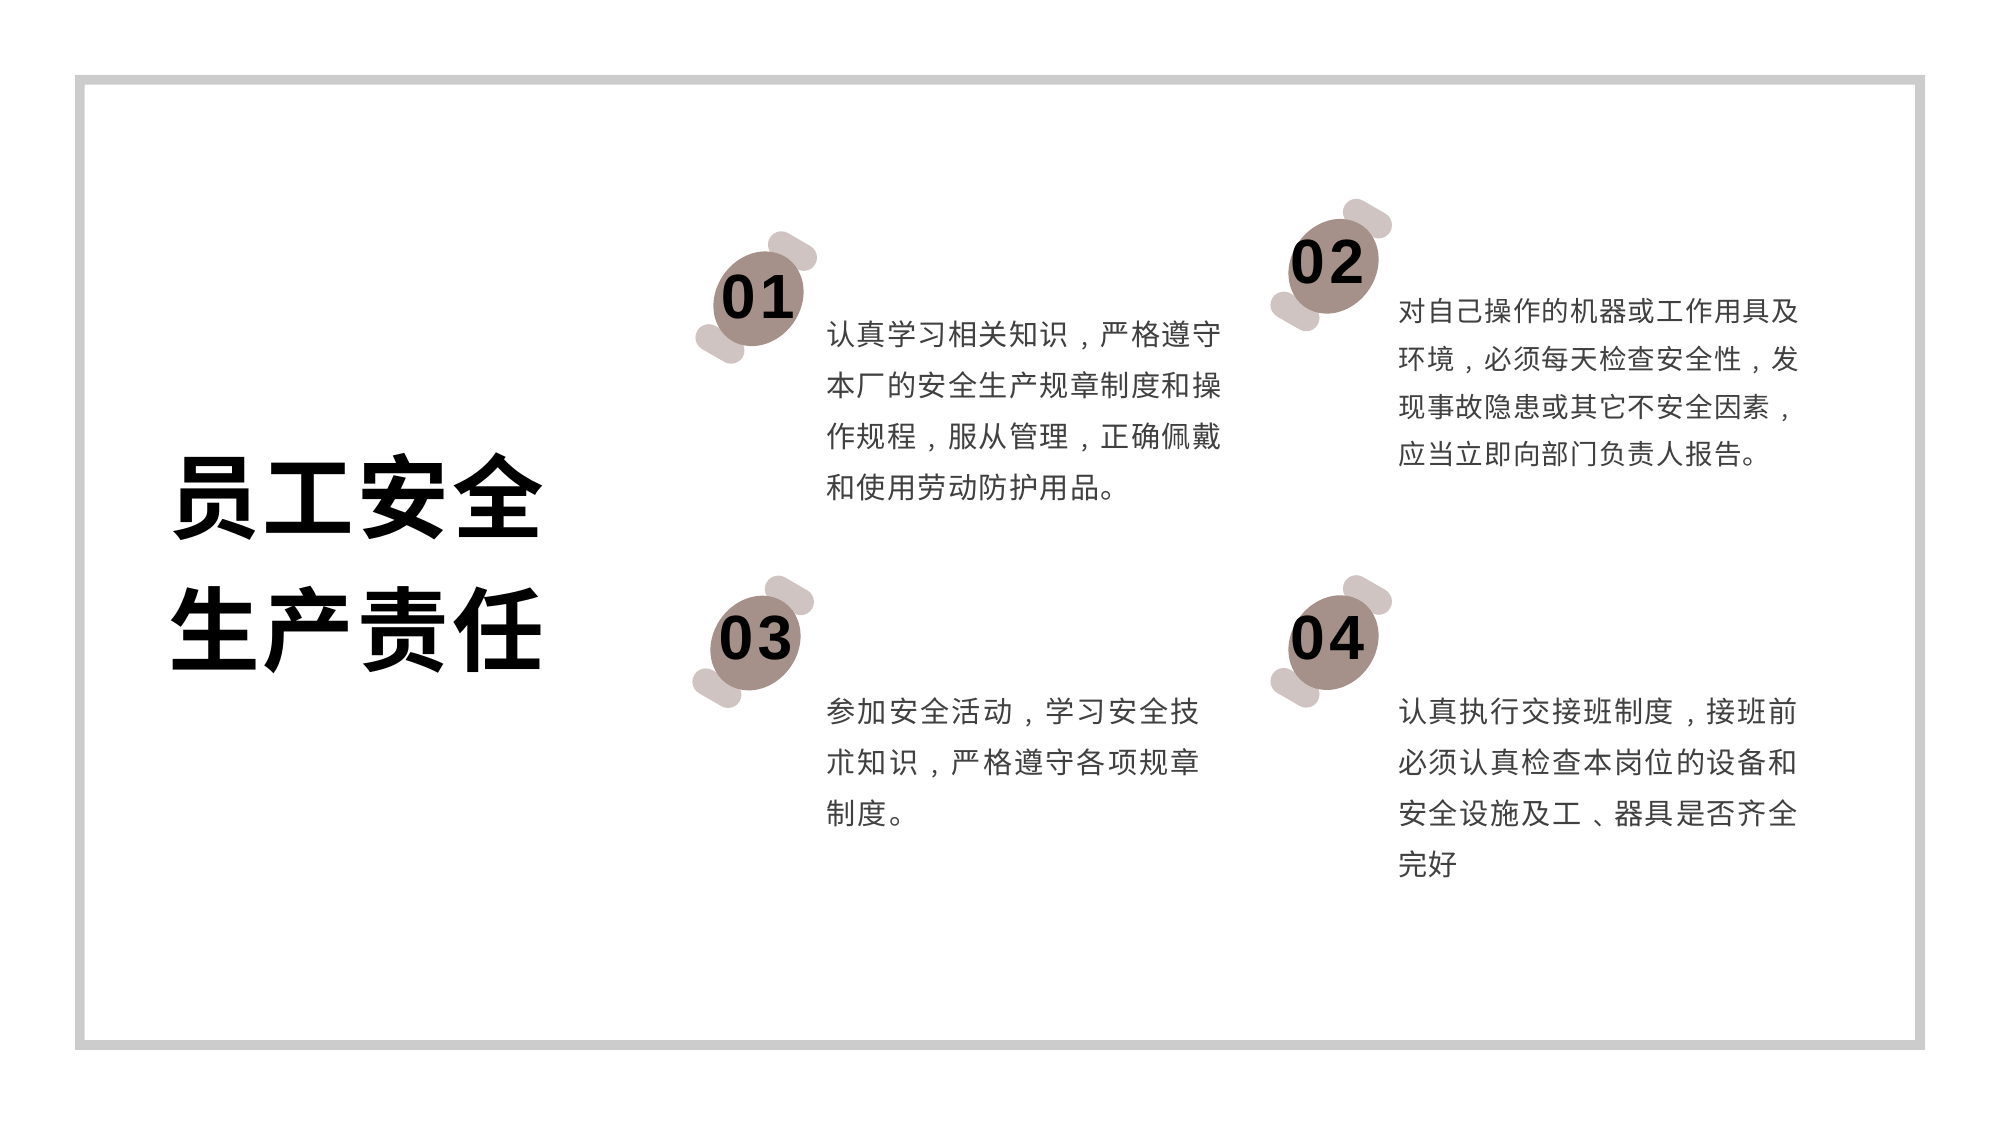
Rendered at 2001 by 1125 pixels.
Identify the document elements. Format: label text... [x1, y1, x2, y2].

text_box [1268, 581, 1394, 702]
text_box 对自己操作的机器或工作用具及环境﹐必须每天检查安全性﹐发现事故隐患或其它不安全因素﹐应当立即向部门负责人报告。 [1386, 281, 1803, 511]
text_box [1268, 205, 1394, 325]
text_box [693, 237, 819, 358]
text_box 认真执行交接班制度﹐接班前必须认真检查本岗位的设备和安全设施及工﹑器具是否齐全完好 [1386, 679, 1803, 909]
text_box 认真学习相关知识﹐严格遵守本厂的安全生产规章制度和操作规程﹐服从管理﹐正确佩戴和使用劳动防护用品。 [814, 303, 1231, 533]
text_box 01 [819, 254, 825, 346]
text_box 参加安全活动﹐学习安全技朮知识﹐严格遵守各项规章制度。 [814, 679, 1231, 909]
text_box 03 [816, 595, 822, 679]
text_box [690, 582, 816, 702]
text_box [74, 74, 1926, 1051]
text_box 员工安全生产责任 [157, 345, 583, 771]
